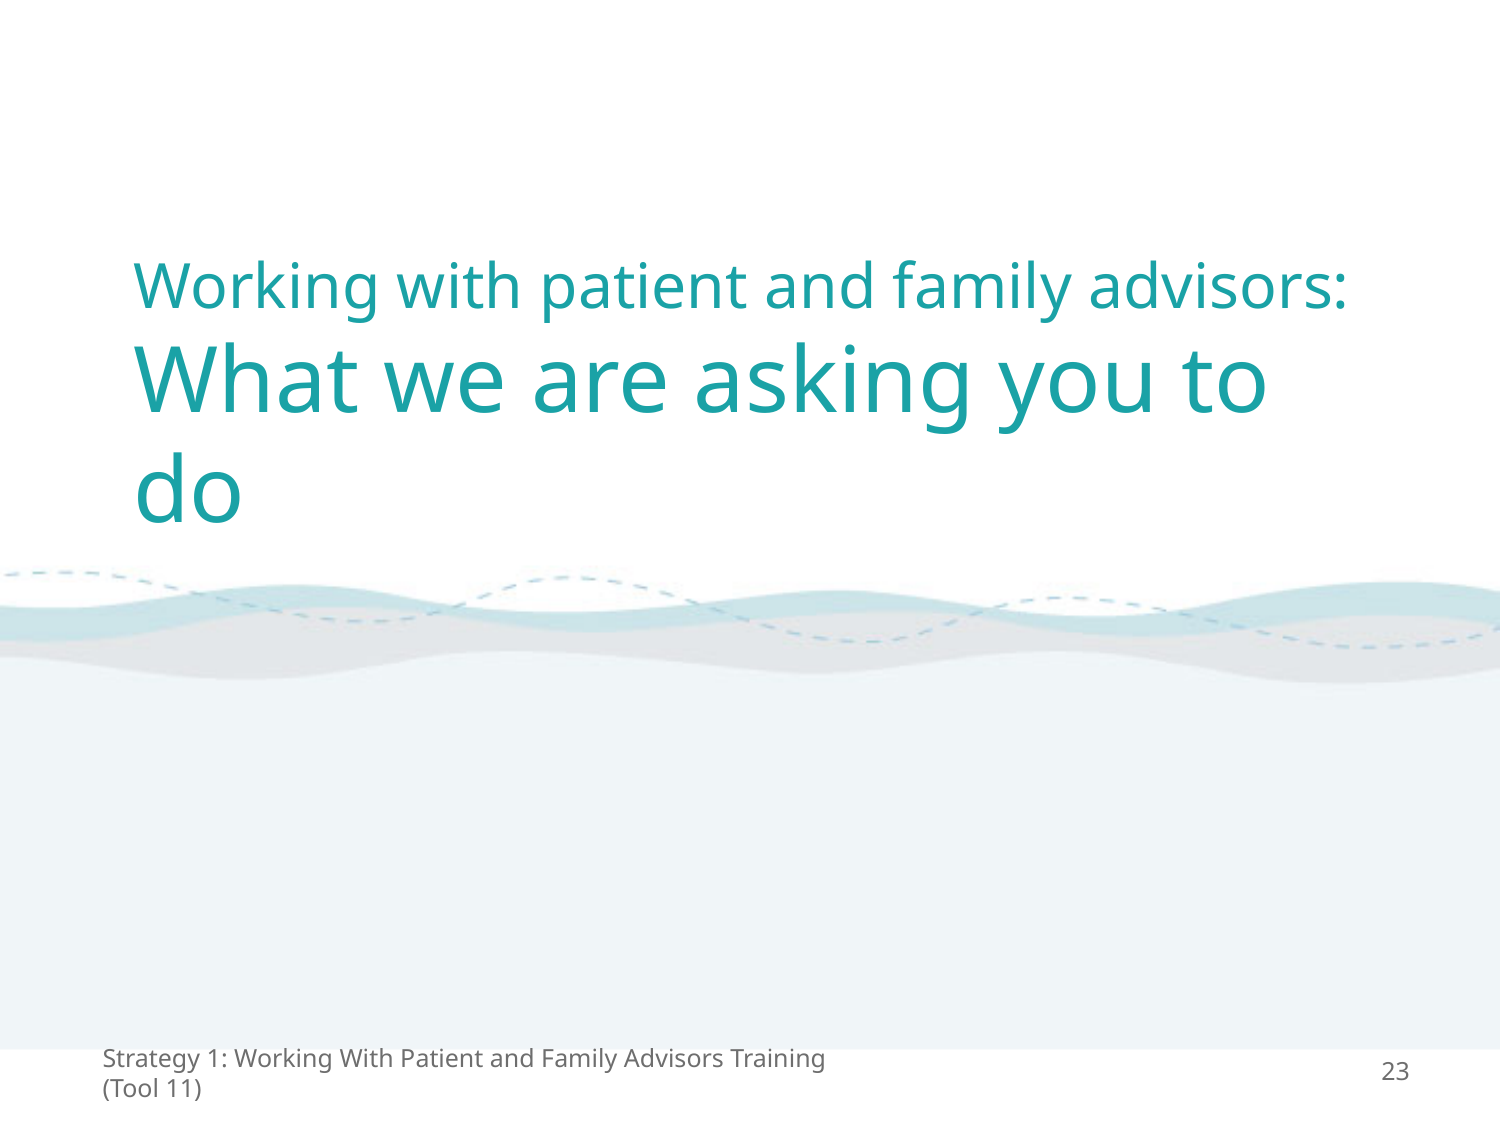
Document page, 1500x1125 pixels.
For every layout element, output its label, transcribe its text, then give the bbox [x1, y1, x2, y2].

picture [0, 0, 1500, 1125]
footer Strategy 1: Working With Patient and Family Advisors Training (Tool 11) [87, 1042, 900, 1103]
slide_number 23 [1074, 1042, 1425, 1103]
title Working with patient and family advisors: What we are asking you to do [118, 324, 1394, 549]
